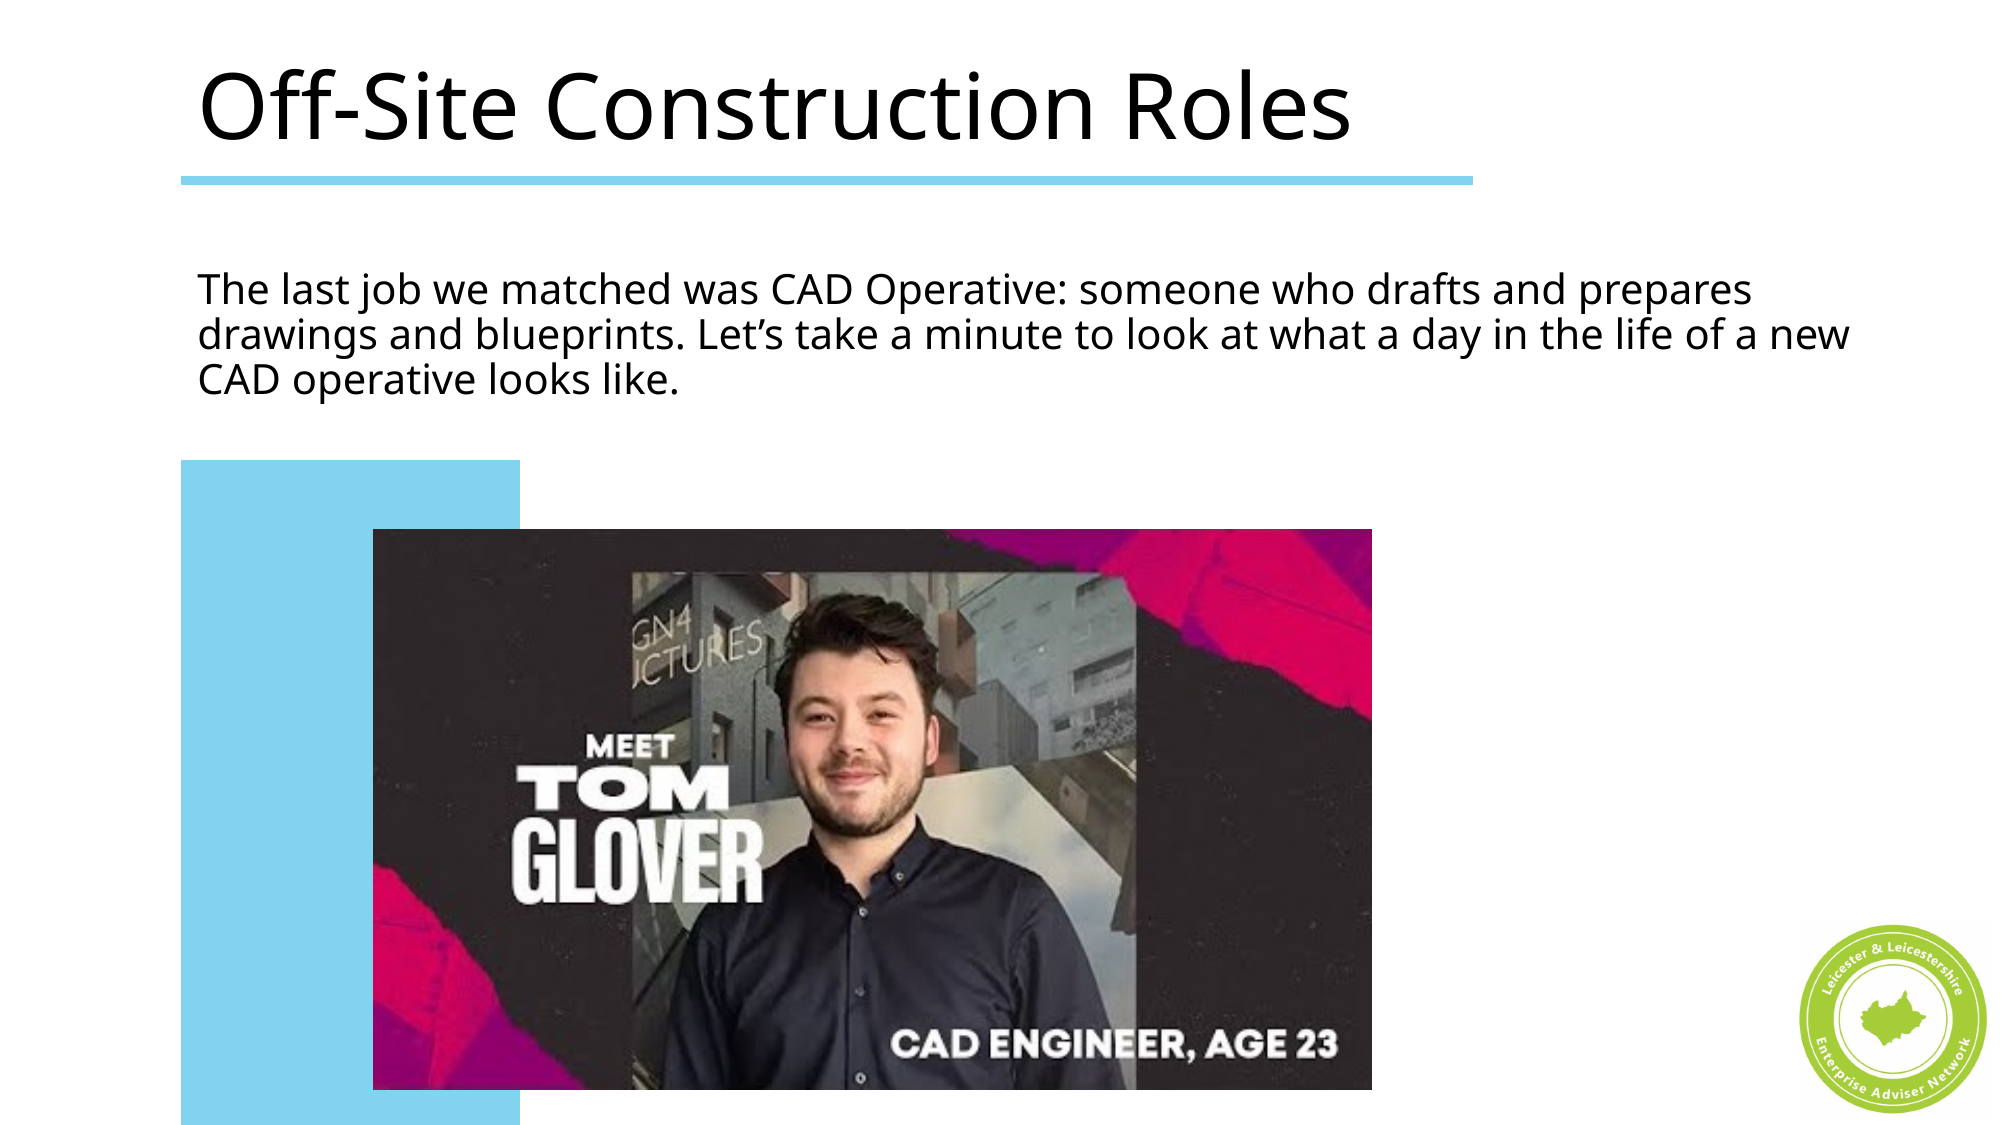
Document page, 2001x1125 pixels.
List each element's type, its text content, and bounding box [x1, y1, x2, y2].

title Off-Site Construction Roles [182, 41, 1908, 177]
list The last job we matched was CAD Operative: someone who drafts and prepares drawings and blueprints. Let’s take a minute to look at what a day in the life of a new CAD operative looks like. [182, 260, 1908, 975]
text_box [181, 460, 520, 1125]
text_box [372, 528, 1373, 1091]
picture [1799, 920, 1990, 1117]
text_box [181, 176, 1473, 185]
